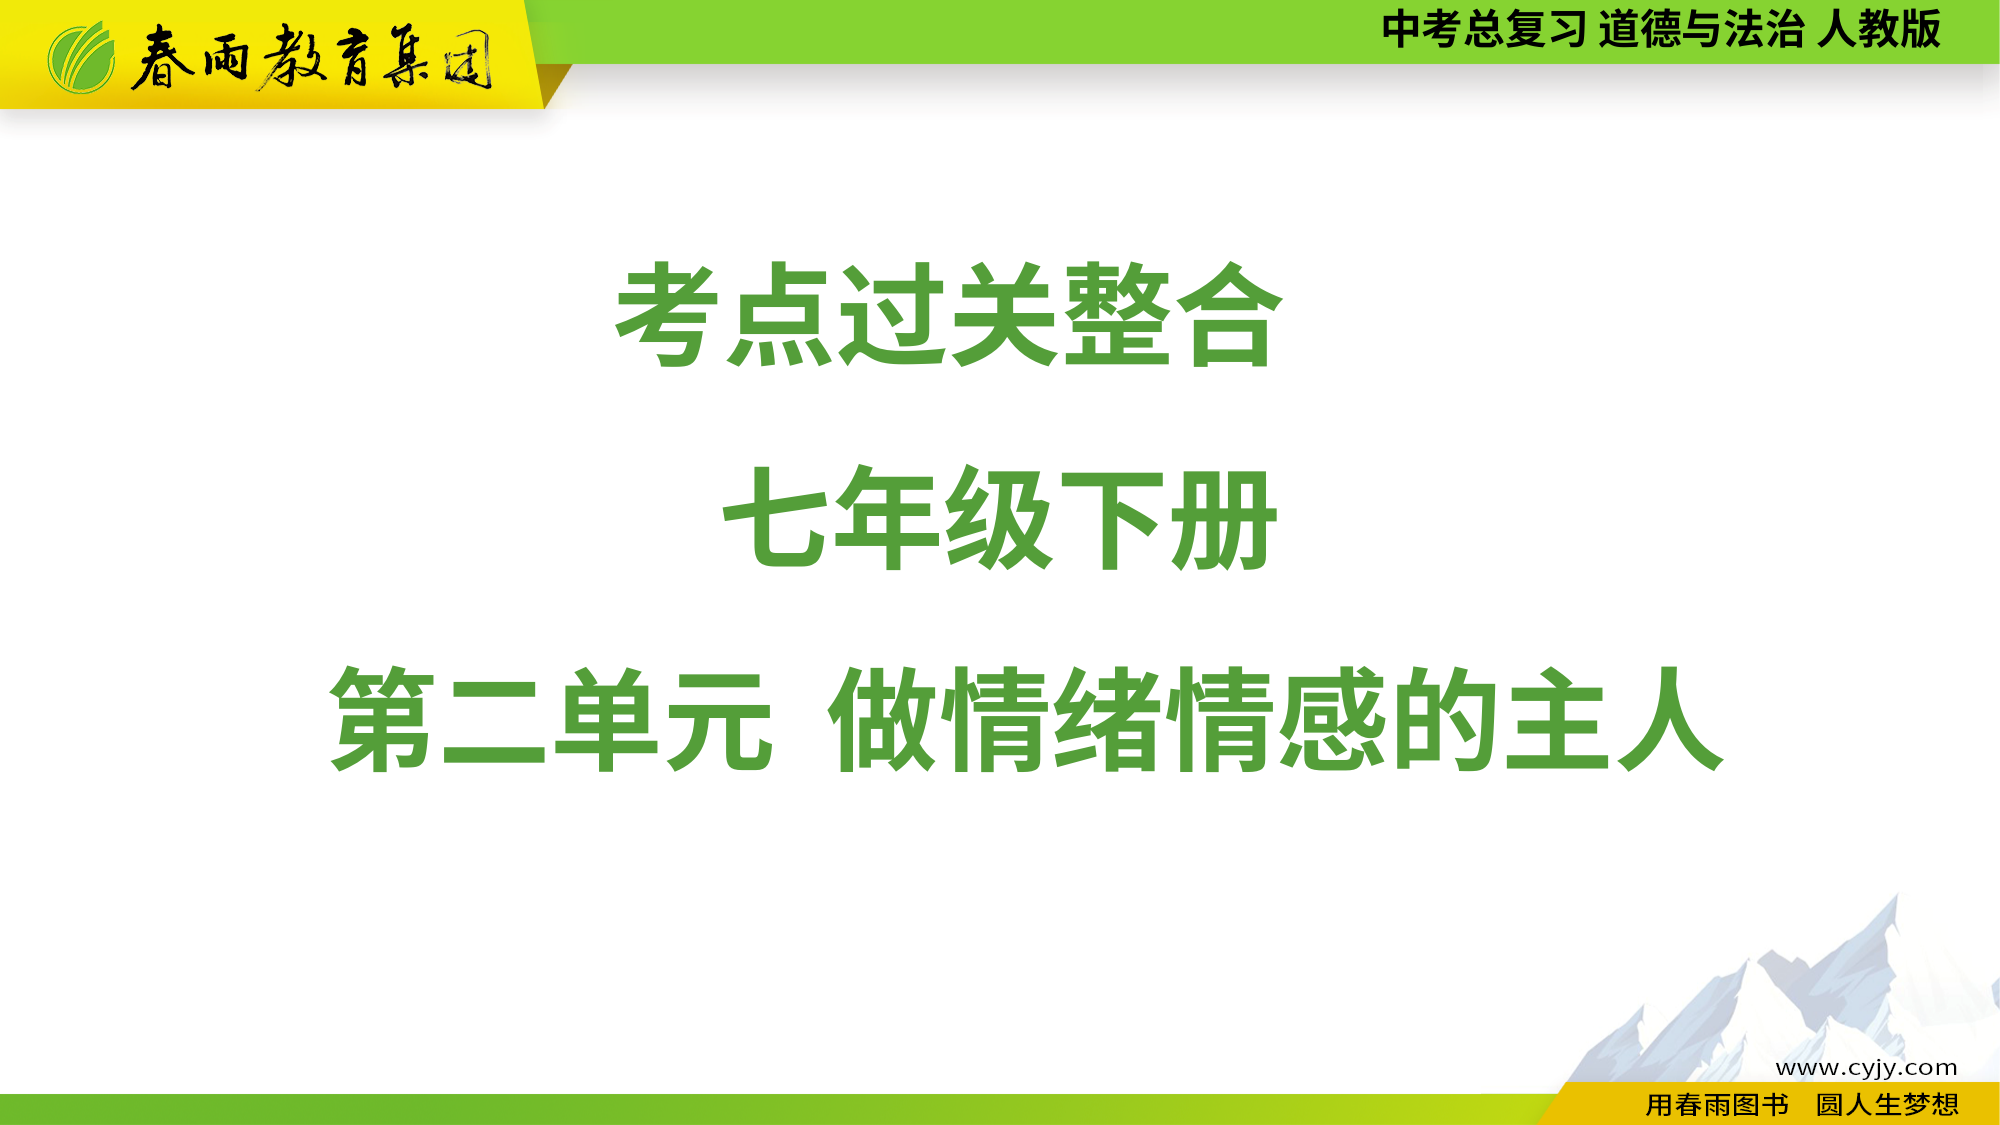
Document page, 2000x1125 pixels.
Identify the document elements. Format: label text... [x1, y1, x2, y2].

picture [0, 0, 2000, 1125]
text_box 考点过关整合 七年级下册 第二单元 做情绪情感的主人 [54, 170, 1946, 793]
